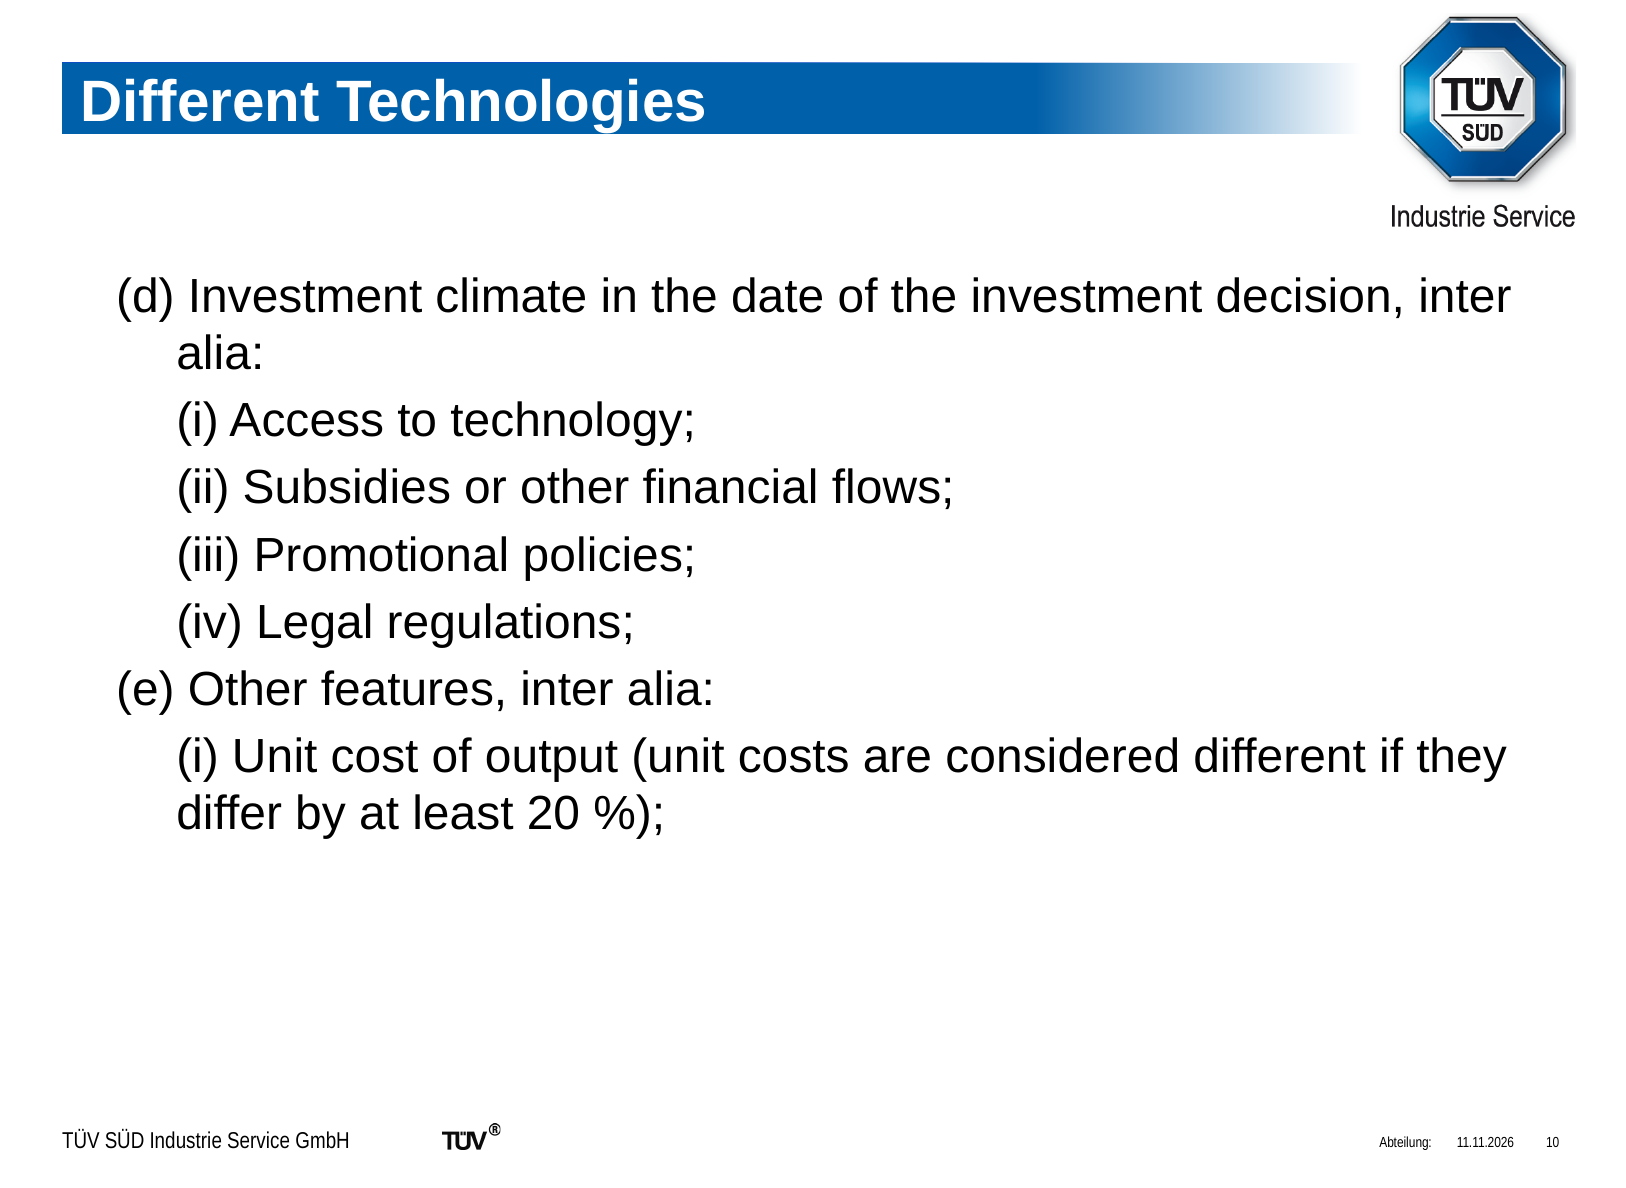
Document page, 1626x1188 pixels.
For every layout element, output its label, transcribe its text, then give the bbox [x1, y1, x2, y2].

footer Abteilung: [585, 1124, 1449, 1161]
list (d) Investment climate in the date of the investment decision, inter alia: (i) Access to technology; (ii) Subsidies or other financial flows; (iii) Promotional policies; (iv) Legal regulations; (e) Other features, inter alia: (i) Unit cost of output (unit costs are considered different if they differ by at least 20 %); [99, 256, 1563, 1065]
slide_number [1449, 1124, 1514, 1161]
picture [1179, 62, 1381, 134]
title Different Technologies [63, 62, 1179, 134]
slide_number 10 [1514, 1124, 1576, 1161]
